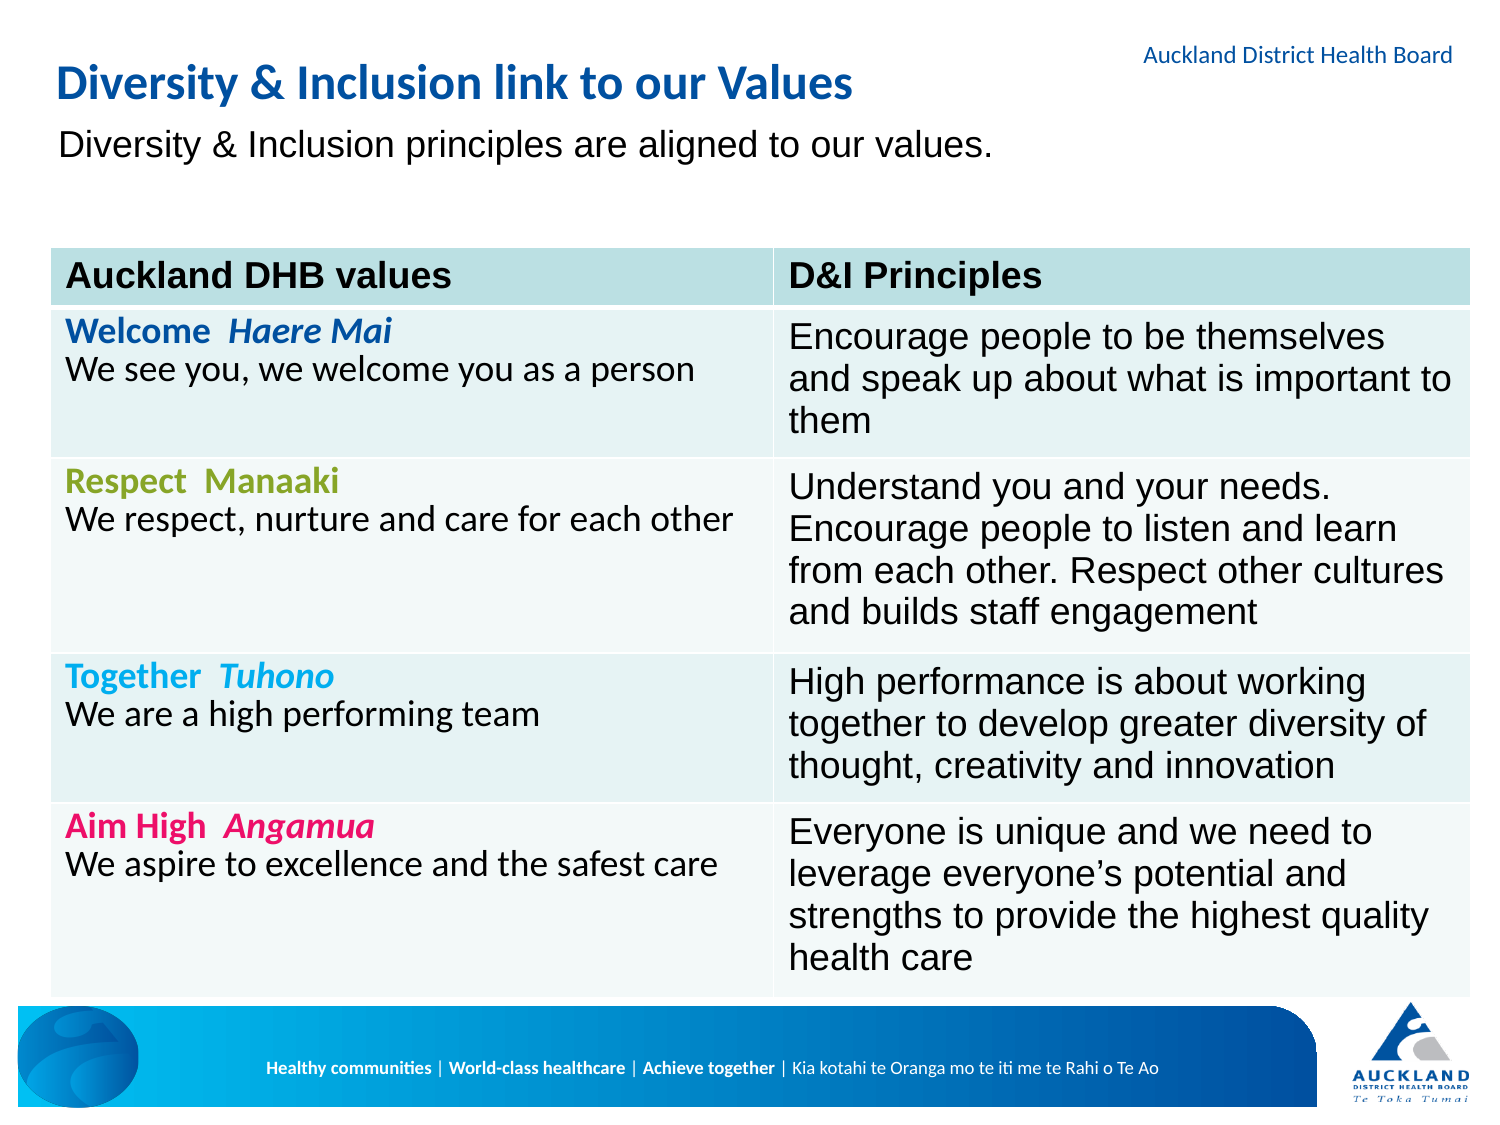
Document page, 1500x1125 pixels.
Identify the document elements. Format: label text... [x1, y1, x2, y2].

table_cell Encourage people to be themselves and speak up about what is important to them [774, 310, 1470, 457]
picture [33, 1006, 137, 1104]
text_box Diversity & Inclusion principles are aligned to our values. [43, 112, 1402, 173]
table_cell Together Tuhono We are a high performing team [51, 654, 773, 802]
table_header Auckland DHB values [51, 248, 773, 305]
table_cell Everyone is unique and we need to leverage everyone’s potential and strengths to provide the highest quality health care [774, 804, 1470, 997]
picture [1352, 1000, 1469, 1102]
table_header D&I Principles [774, 248, 1470, 305]
table_cell Welcome Haere Mai We see you, we welcome you as a person [51, 310, 773, 457]
table_cell High performance is about working together to develop greater diversity of thought, creativity and innovation [774, 654, 1470, 802]
table_cell Understand you and your needs. Encourage people to listen and learn from each other. Respect other cultures and builds staff engagement [774, 459, 1470, 652]
table_cell Respect Manaaki We respect, nurture and care for each other [51, 459, 773, 652]
picture [75, 1097, 89, 1108]
text_box Diversity & Inclusion link to our Values [41, 42, 1294, 118]
table_cell Aim High Angamua We aspire to excellence and the safest care [51, 804, 773, 997]
